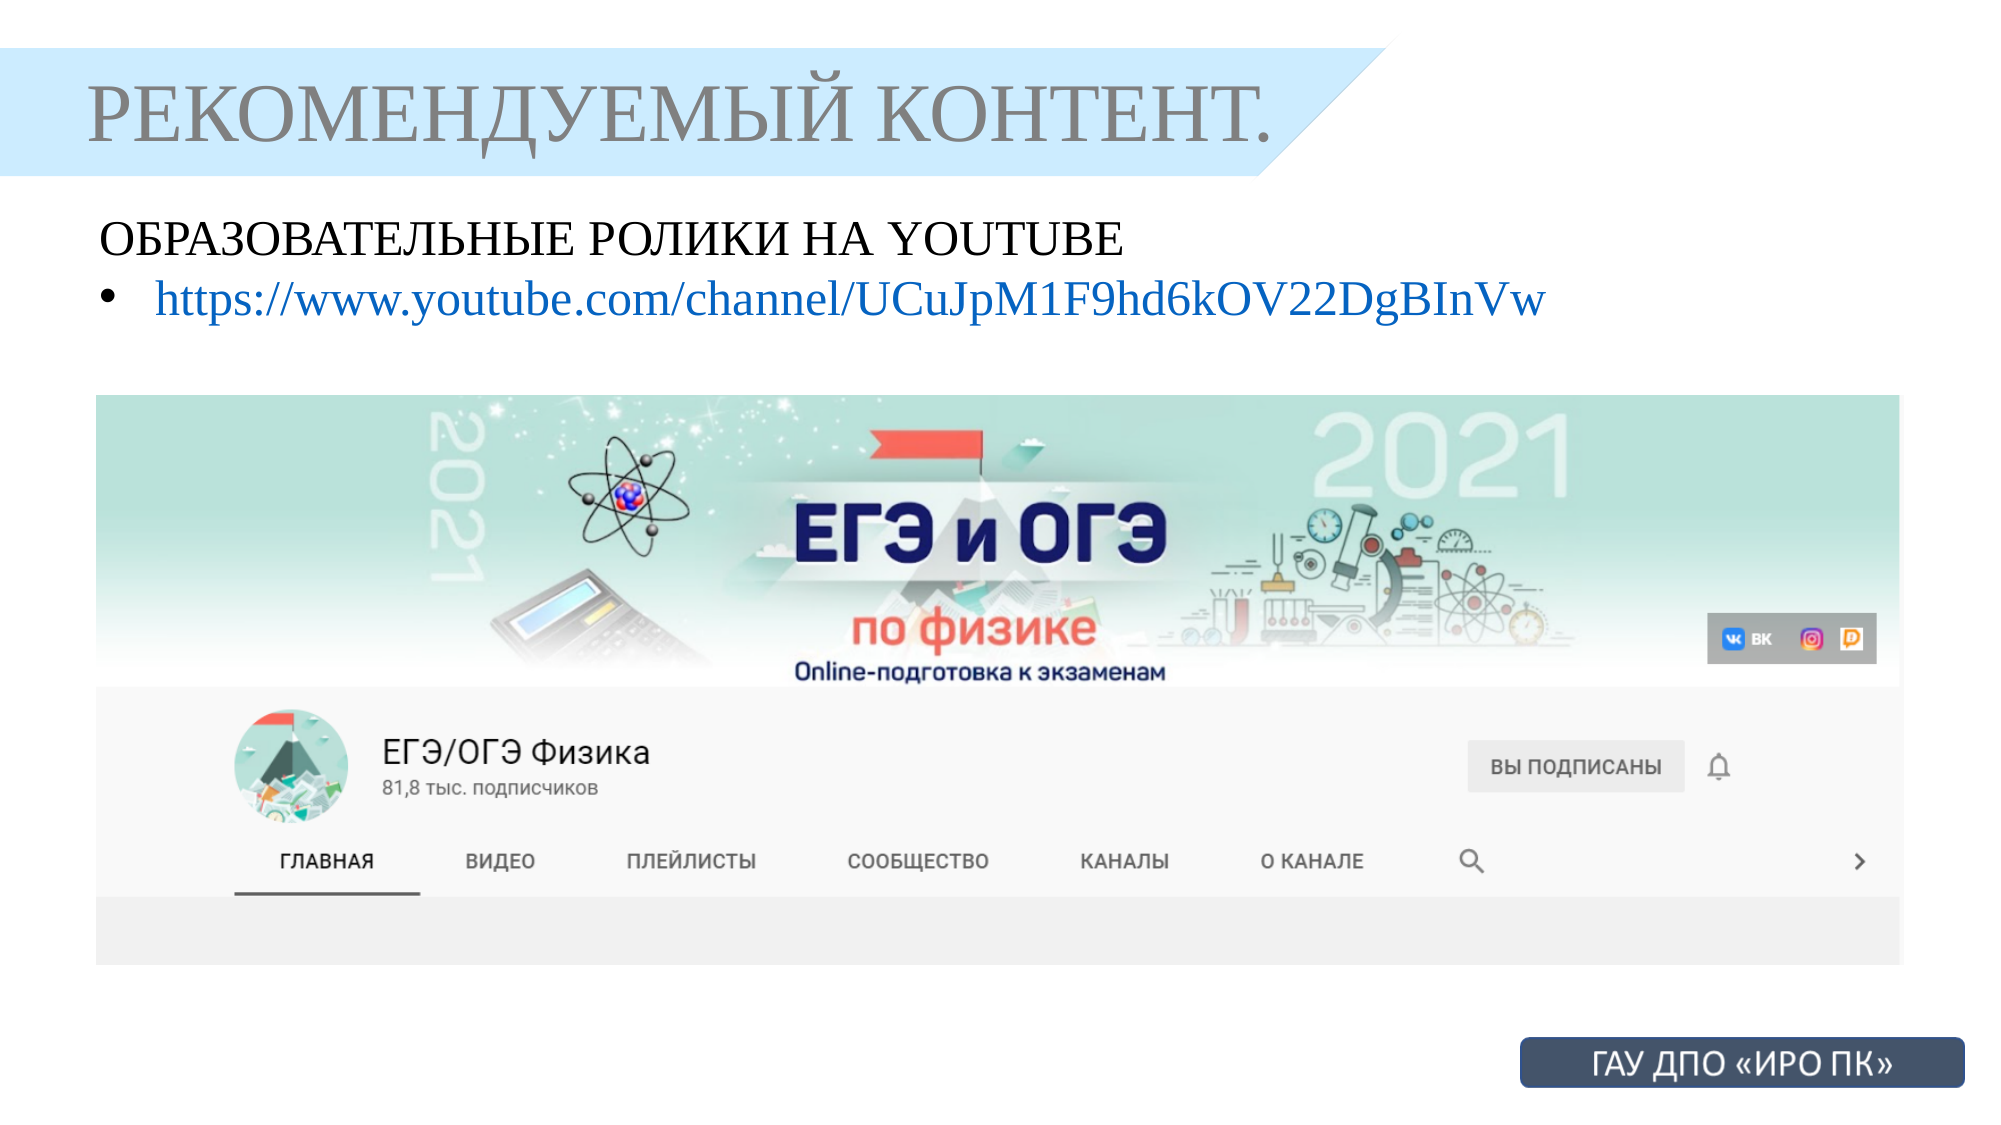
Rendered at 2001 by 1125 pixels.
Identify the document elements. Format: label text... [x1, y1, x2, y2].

picture [1249, 31, 1403, 185]
picture [1520, 1027, 1965, 1109]
picture [96, 395, 1904, 965]
text_box ОБРАЗОВАТЕЛЬНЫЕ РОЛИКИ НА YOUTUBE https://www.youtube.com/channel/UCuJpM1F9hd6kOV22DgBInVw [84, 198, 1886, 394]
title РЕКОМЕНДУЕМЫЙ КОНТЕНТ. [0, 48, 1249, 177]
